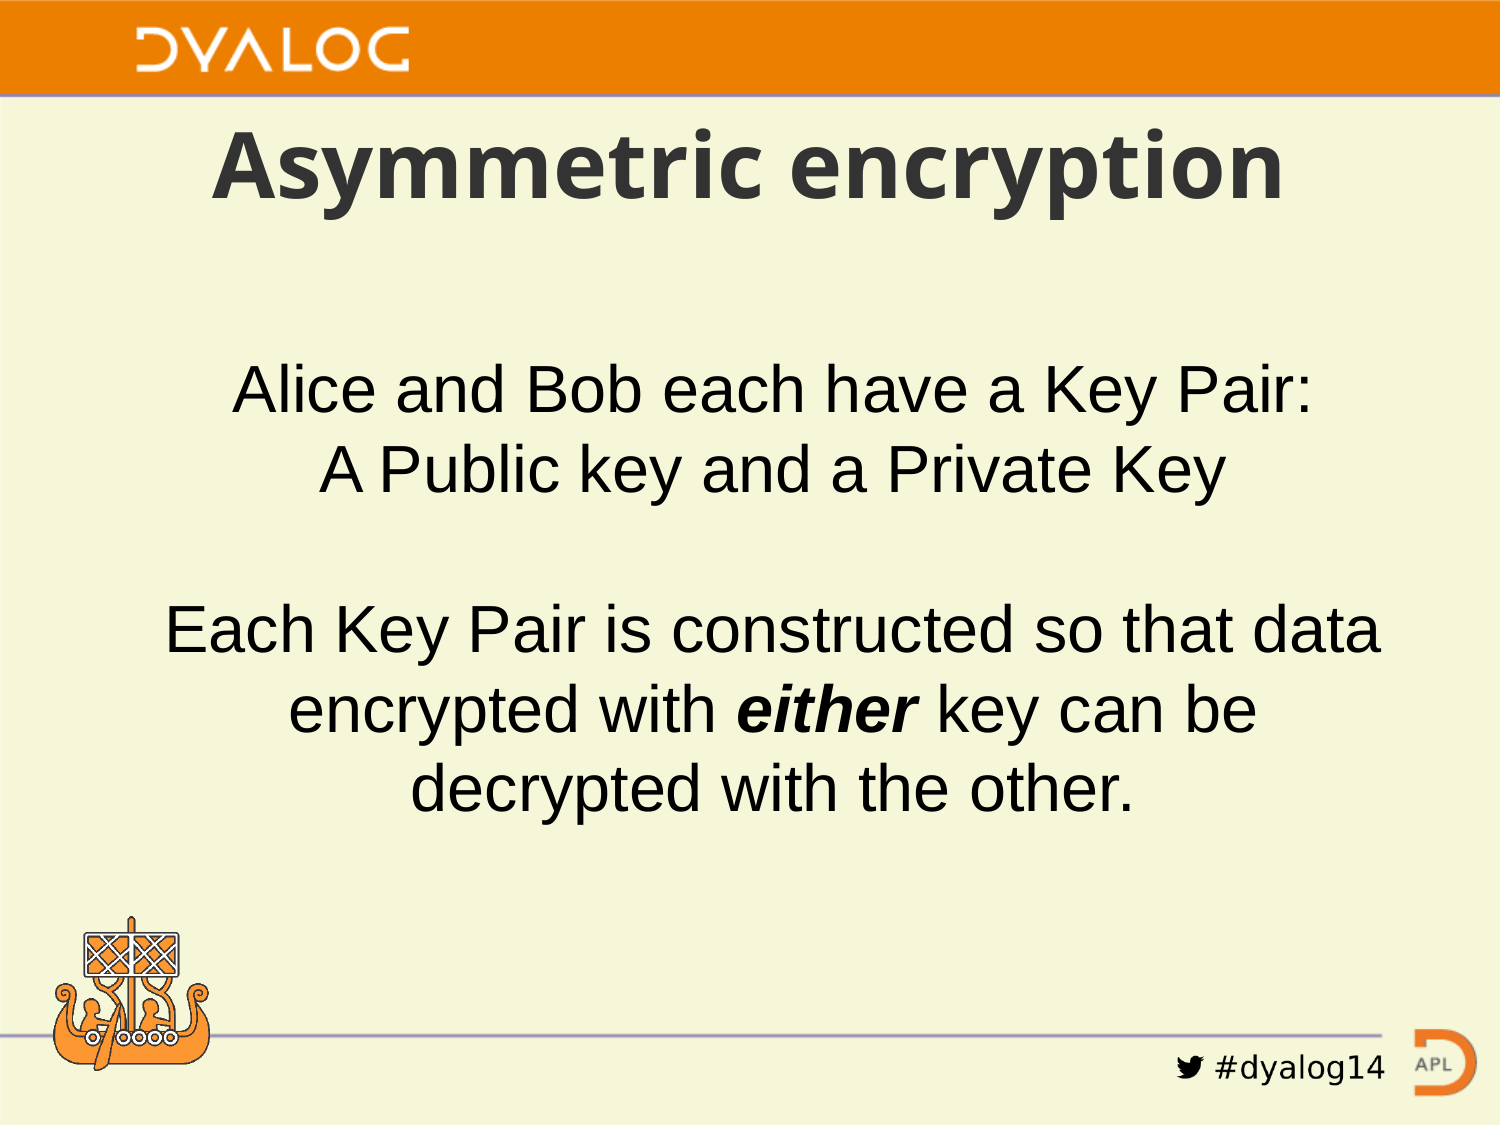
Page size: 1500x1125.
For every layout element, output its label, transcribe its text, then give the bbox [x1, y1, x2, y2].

title Asymmetric encryption [112, 99, 1388, 288]
picture [0, 0, 1500, 1125]
subtitle Alice and Bob each have a Key Pair: A Public key and a Private Key Each Key Pair is constructed so that data encrypted with either key can be decrypted with the other. [147, 338, 1400, 925]
